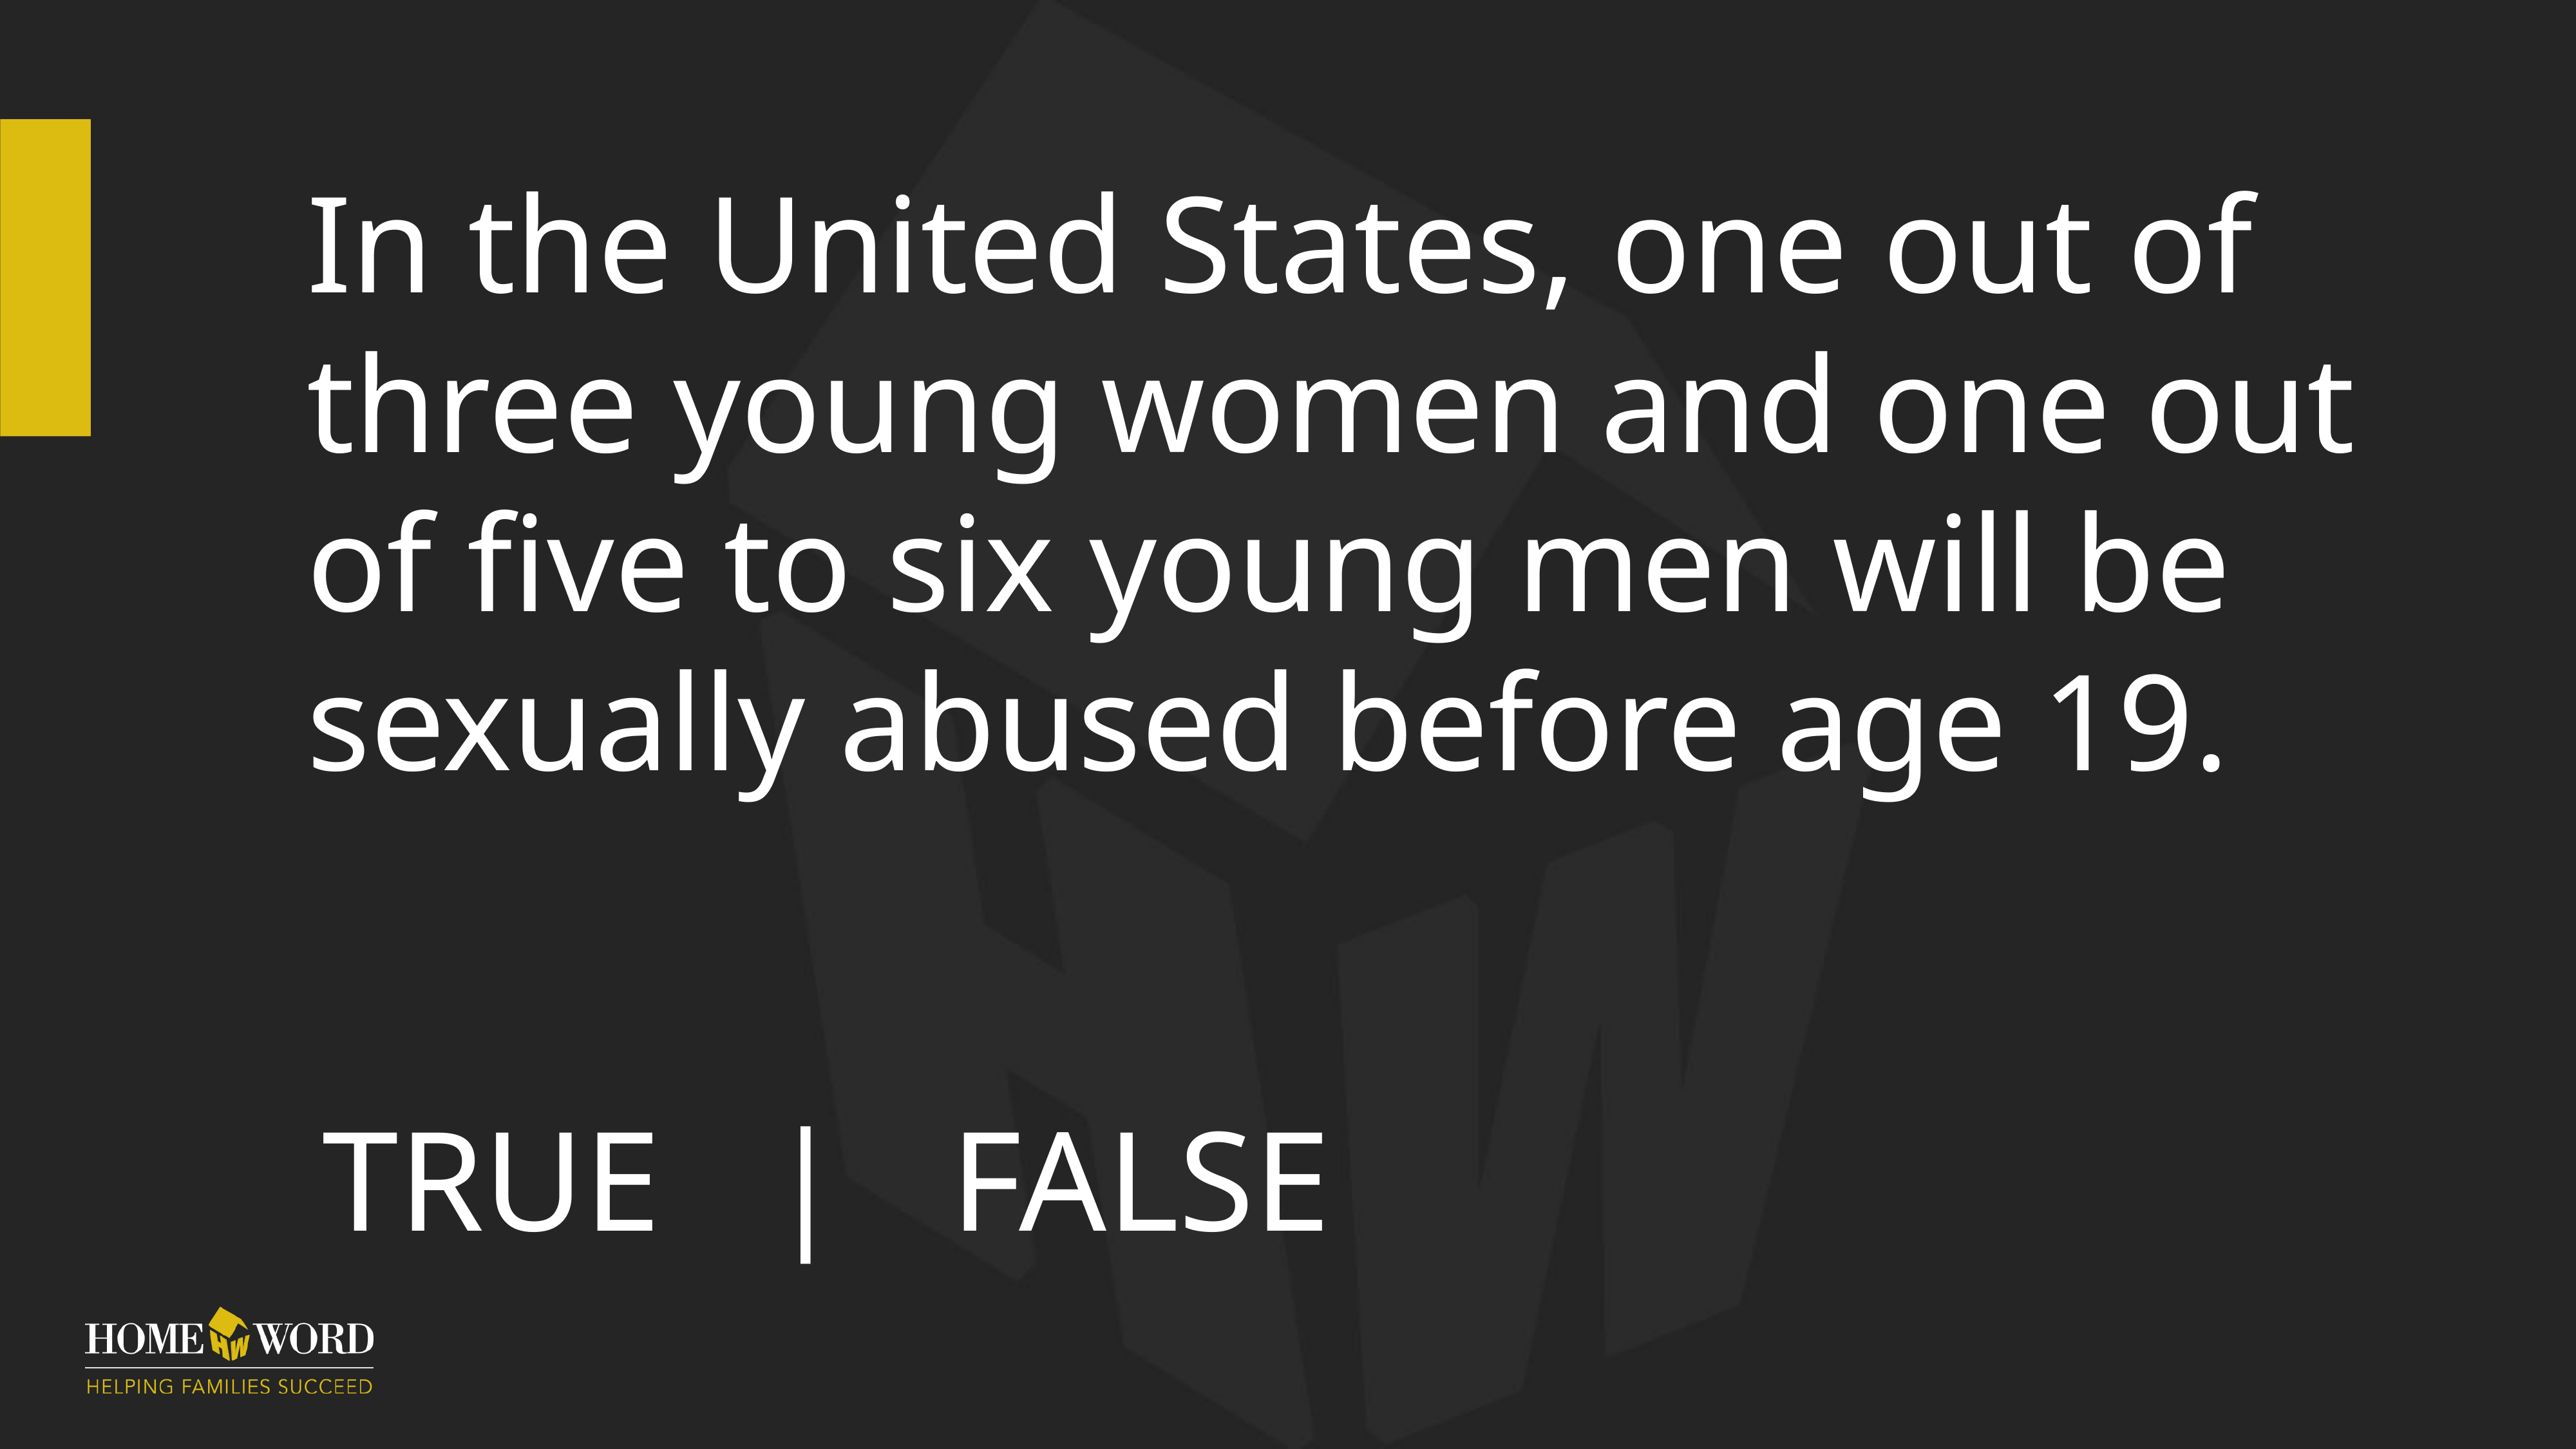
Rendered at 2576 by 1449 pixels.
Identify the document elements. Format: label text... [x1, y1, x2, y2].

text_box TRUE | FALSE [317, 1088, 2385, 1264]
picture [0, 0, 2576, 1449]
title In the United States, one out of three young women and one out of five to six young men will be sexually abused before age 19. [301, 154, 2369, 968]
